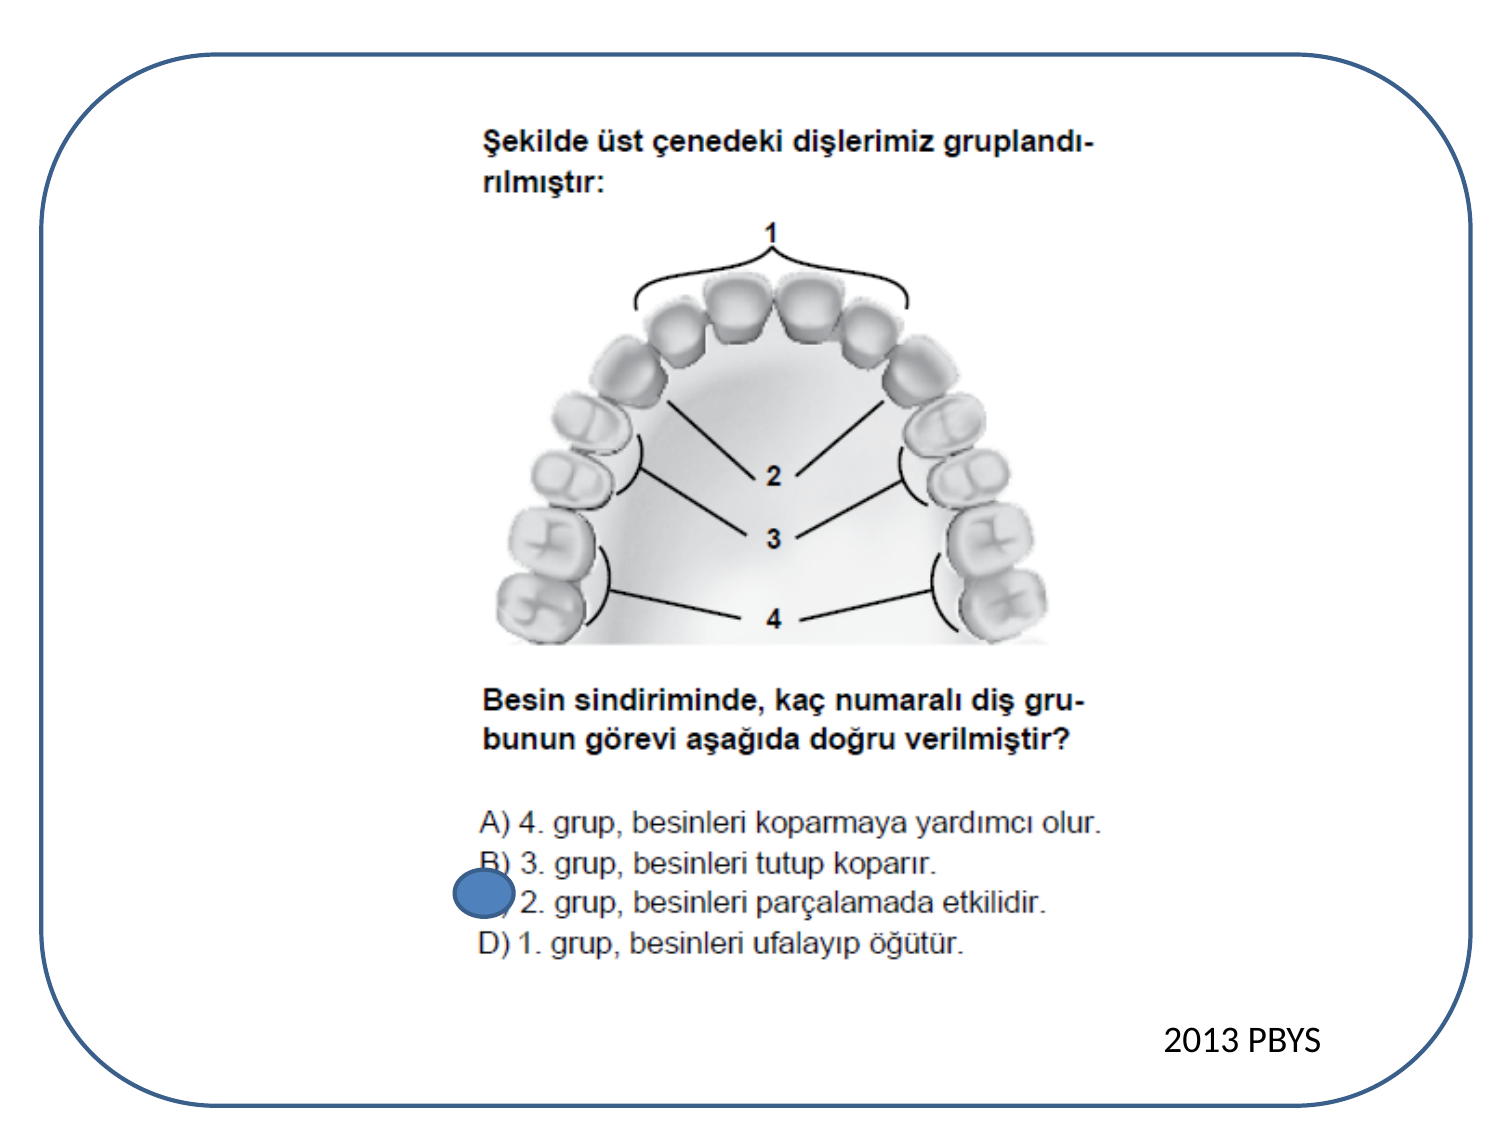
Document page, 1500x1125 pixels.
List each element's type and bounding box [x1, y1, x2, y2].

text_box [39, 52, 1473, 1108]
picture [466, 113, 1142, 967]
